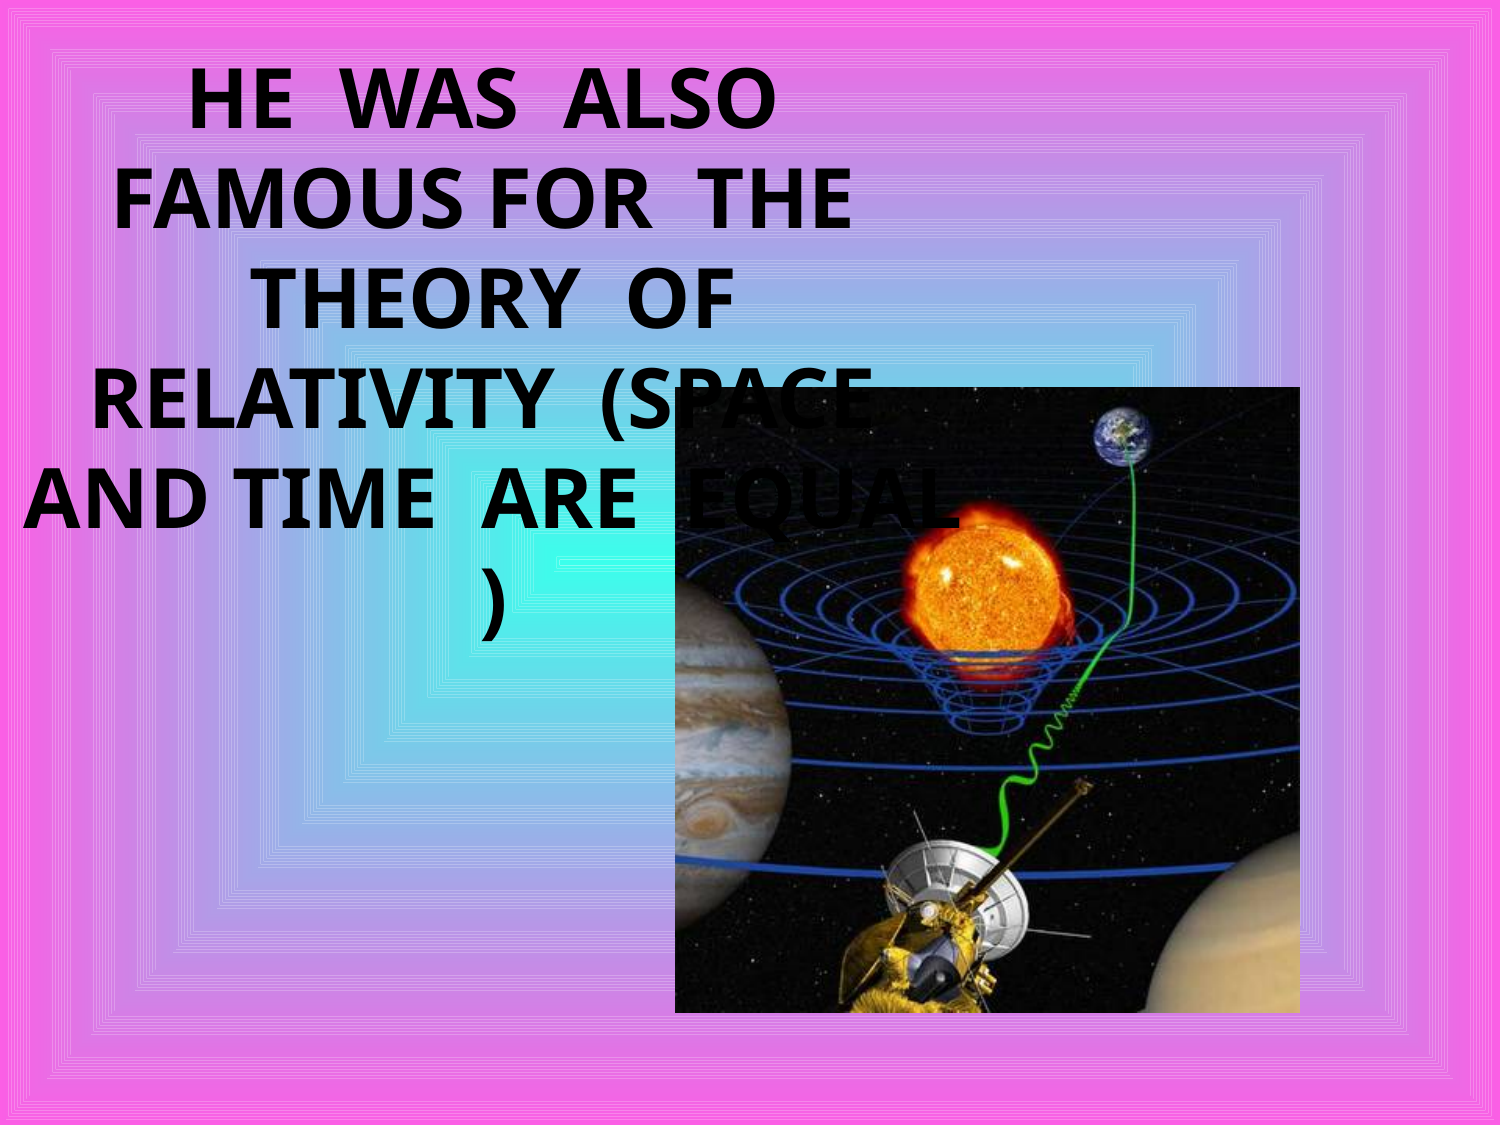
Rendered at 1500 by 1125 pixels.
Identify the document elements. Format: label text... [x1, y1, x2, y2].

picture [674, 387, 1301, 1013]
text_box He was also famous for the theory of relativity (space and time are equal ) [0, 37, 988, 653]
